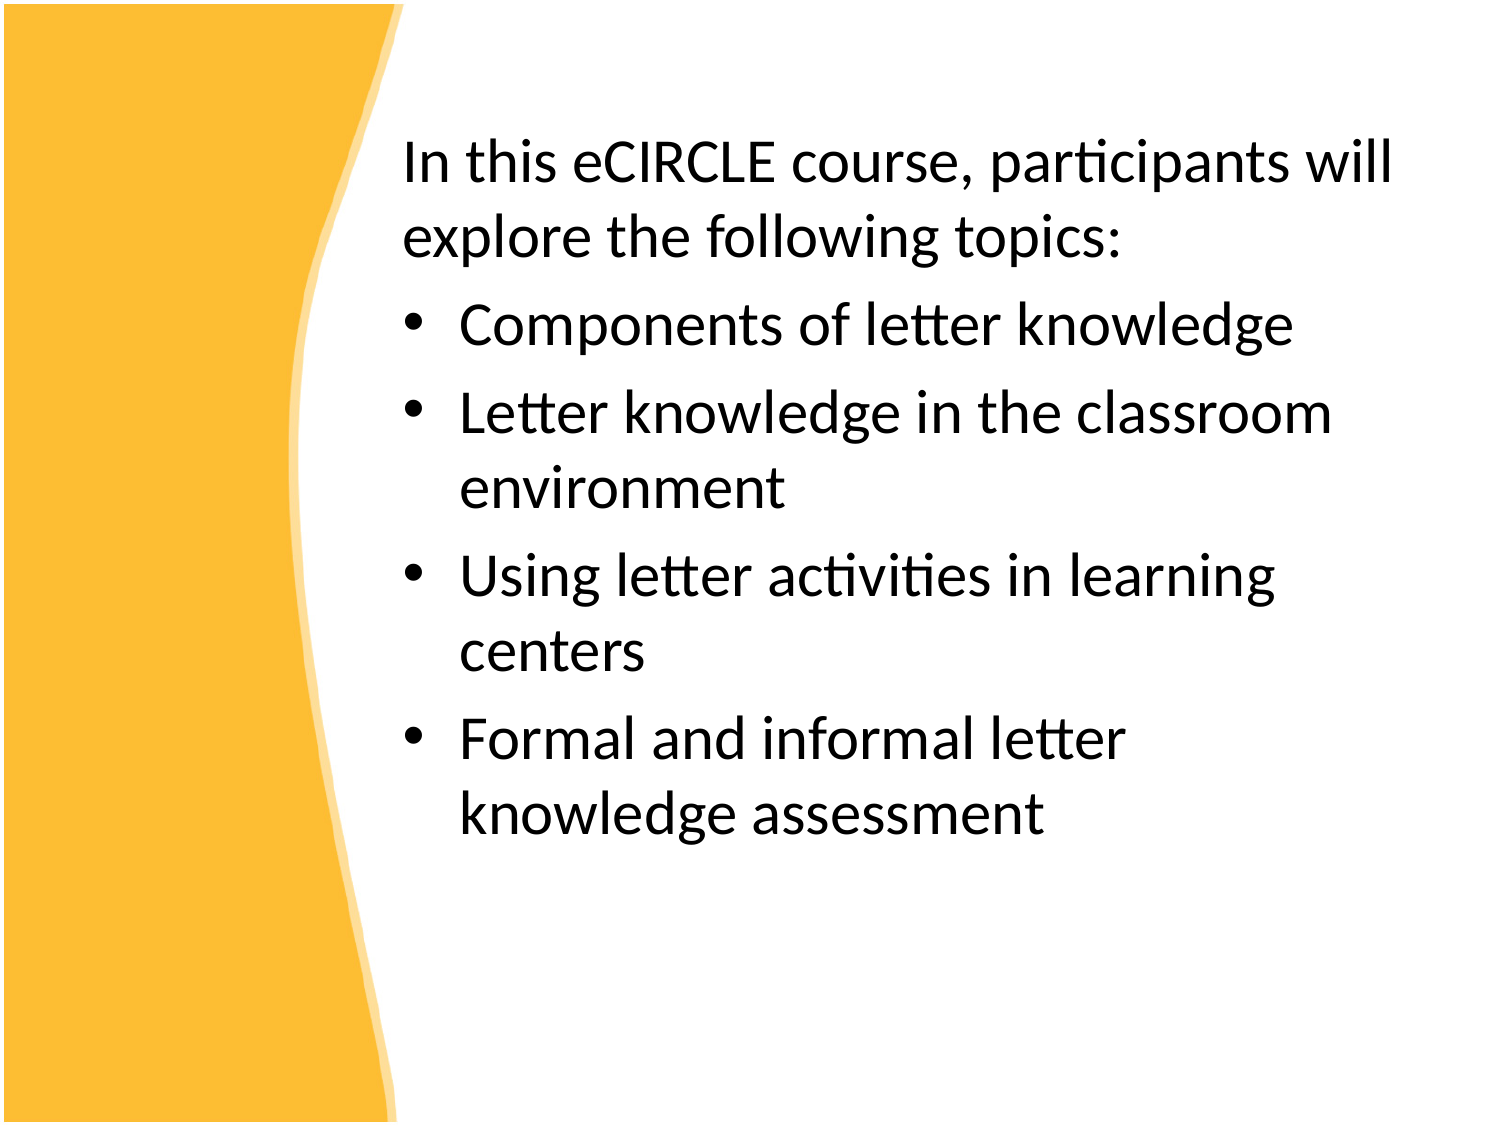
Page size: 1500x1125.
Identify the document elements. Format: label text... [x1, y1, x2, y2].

picture [0, 0, 1500, 1125]
list In this eCIRCLE course, participants will explore the following topics: Components of letter knowledge Letter knowledge in the classroom environment Using letter activities in learning centers Formal and informal letter knowledge assessment [387, 112, 1415, 855]
